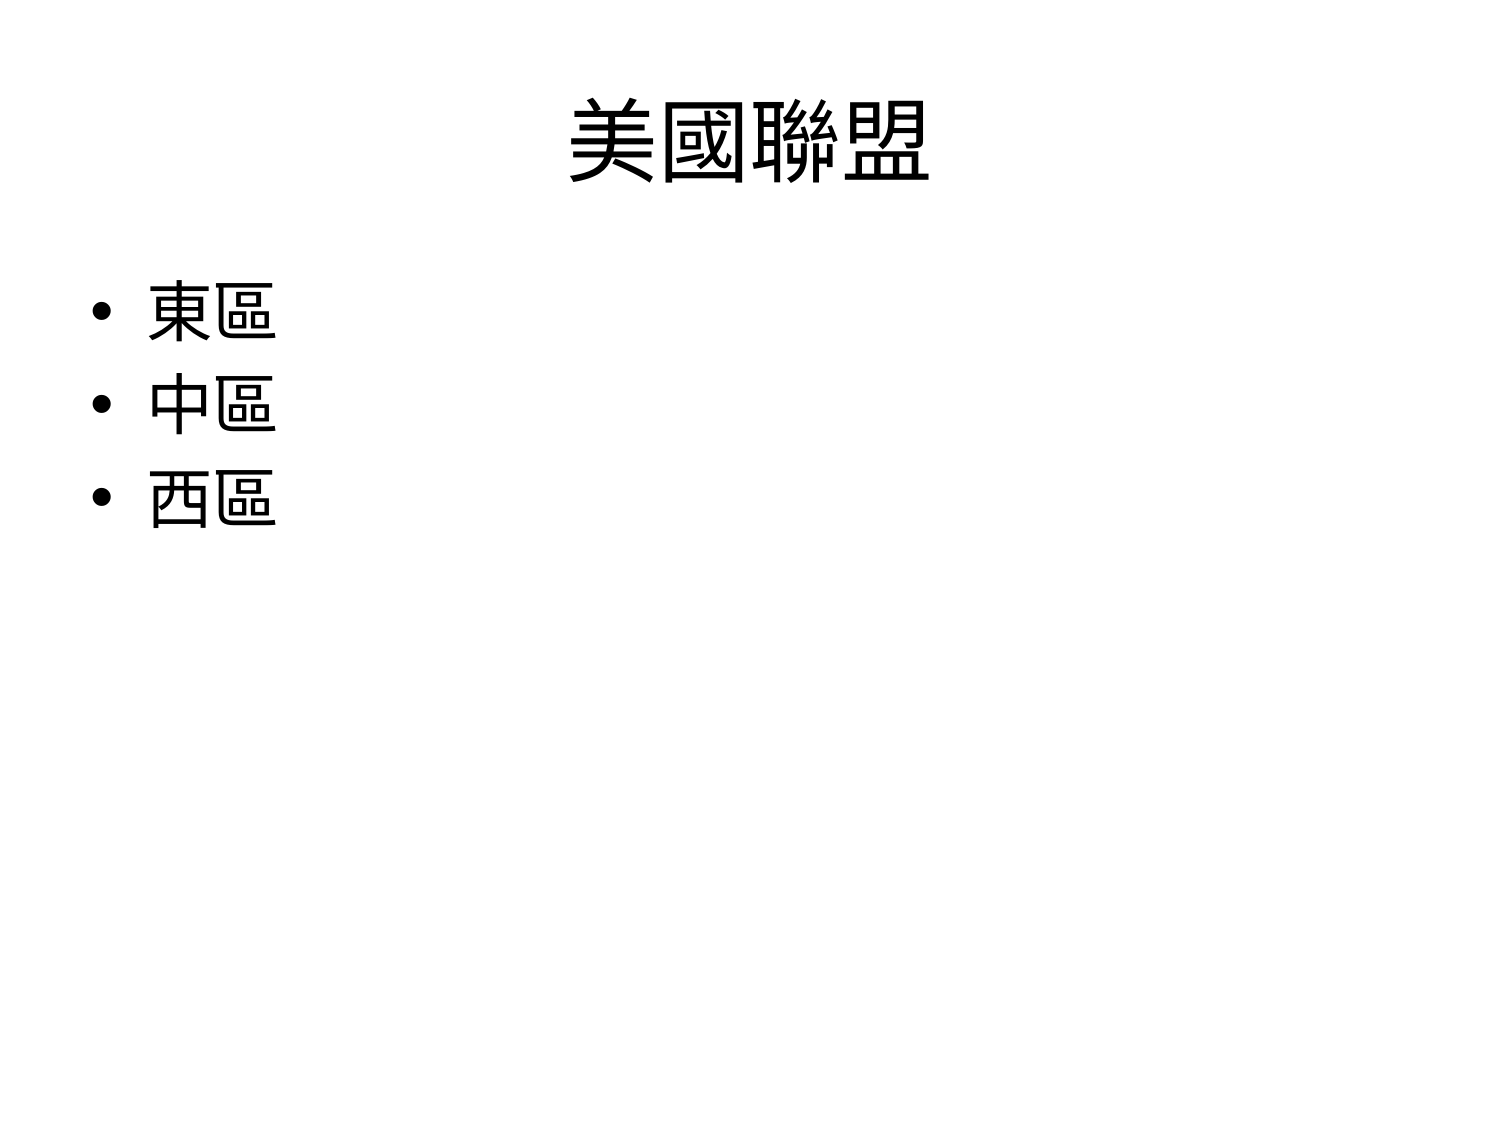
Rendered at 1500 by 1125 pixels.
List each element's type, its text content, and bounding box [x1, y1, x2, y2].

list 東區 中區 西區 [75, 262, 1425, 1005]
title 美國聯盟 [75, 45, 1425, 233]
